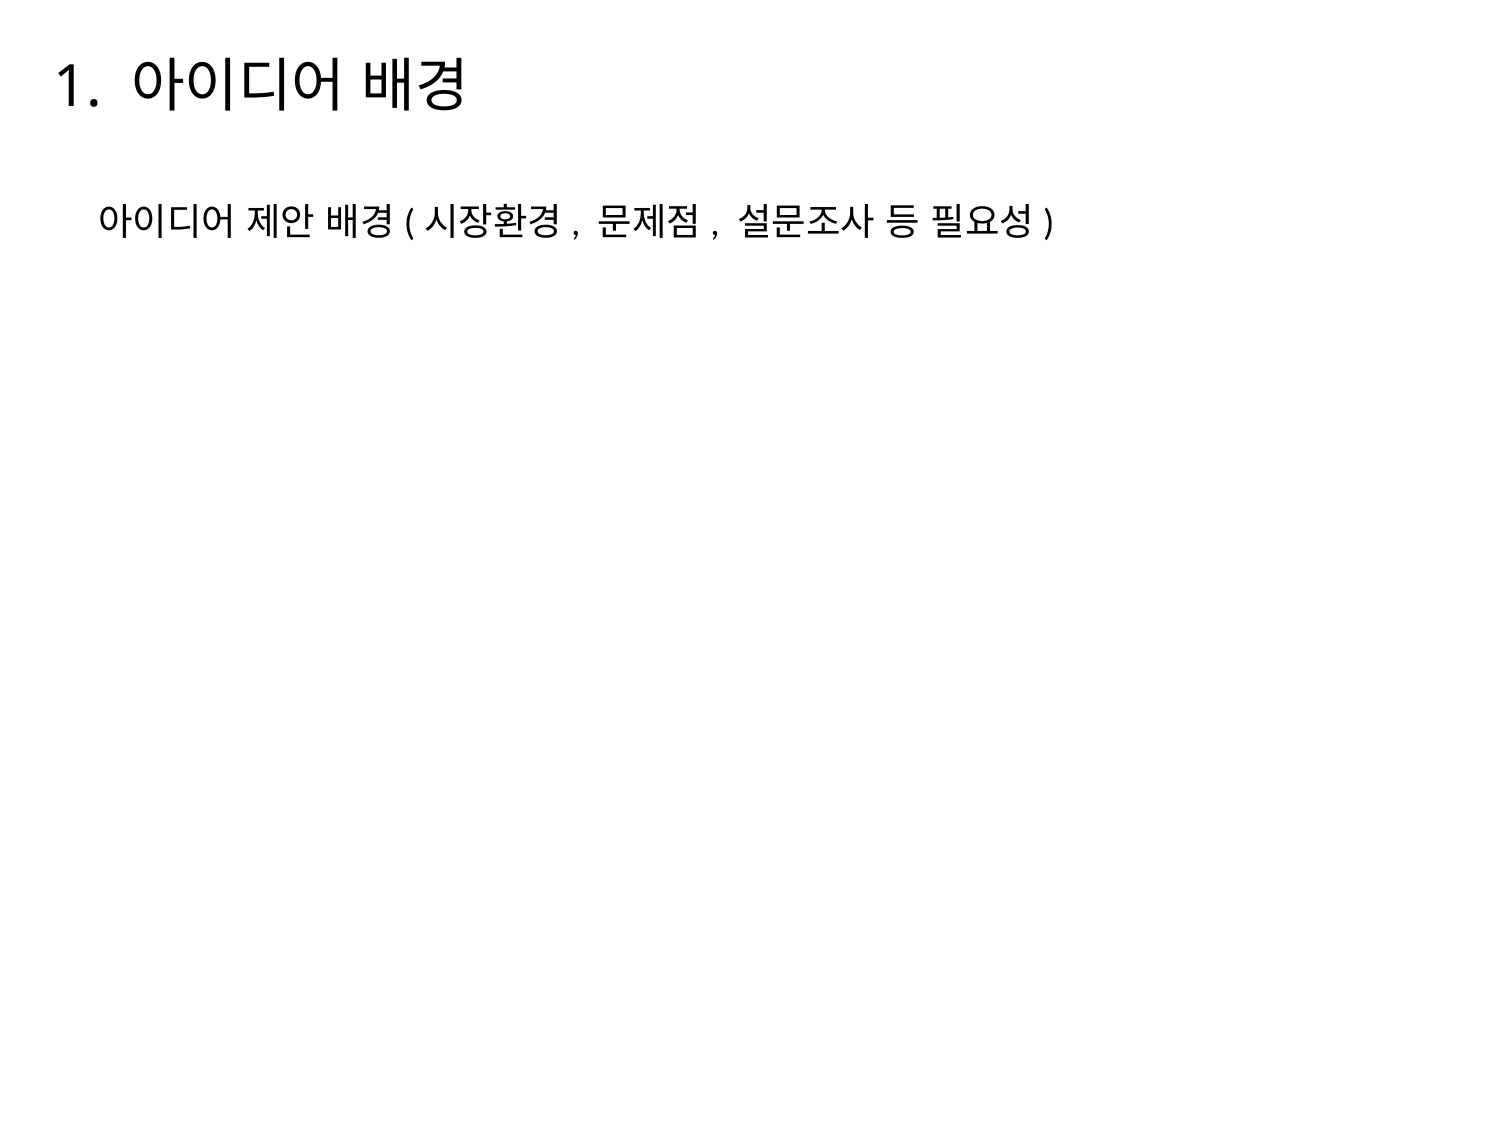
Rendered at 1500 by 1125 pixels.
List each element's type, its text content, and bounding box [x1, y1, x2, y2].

title 1. 아이디어 배경 [38, 50, 1453, 126]
text_box 아이디어 제안 배경(시장환경, 문제점, 설문조사 등 필요성) [83, 190, 1267, 251]
